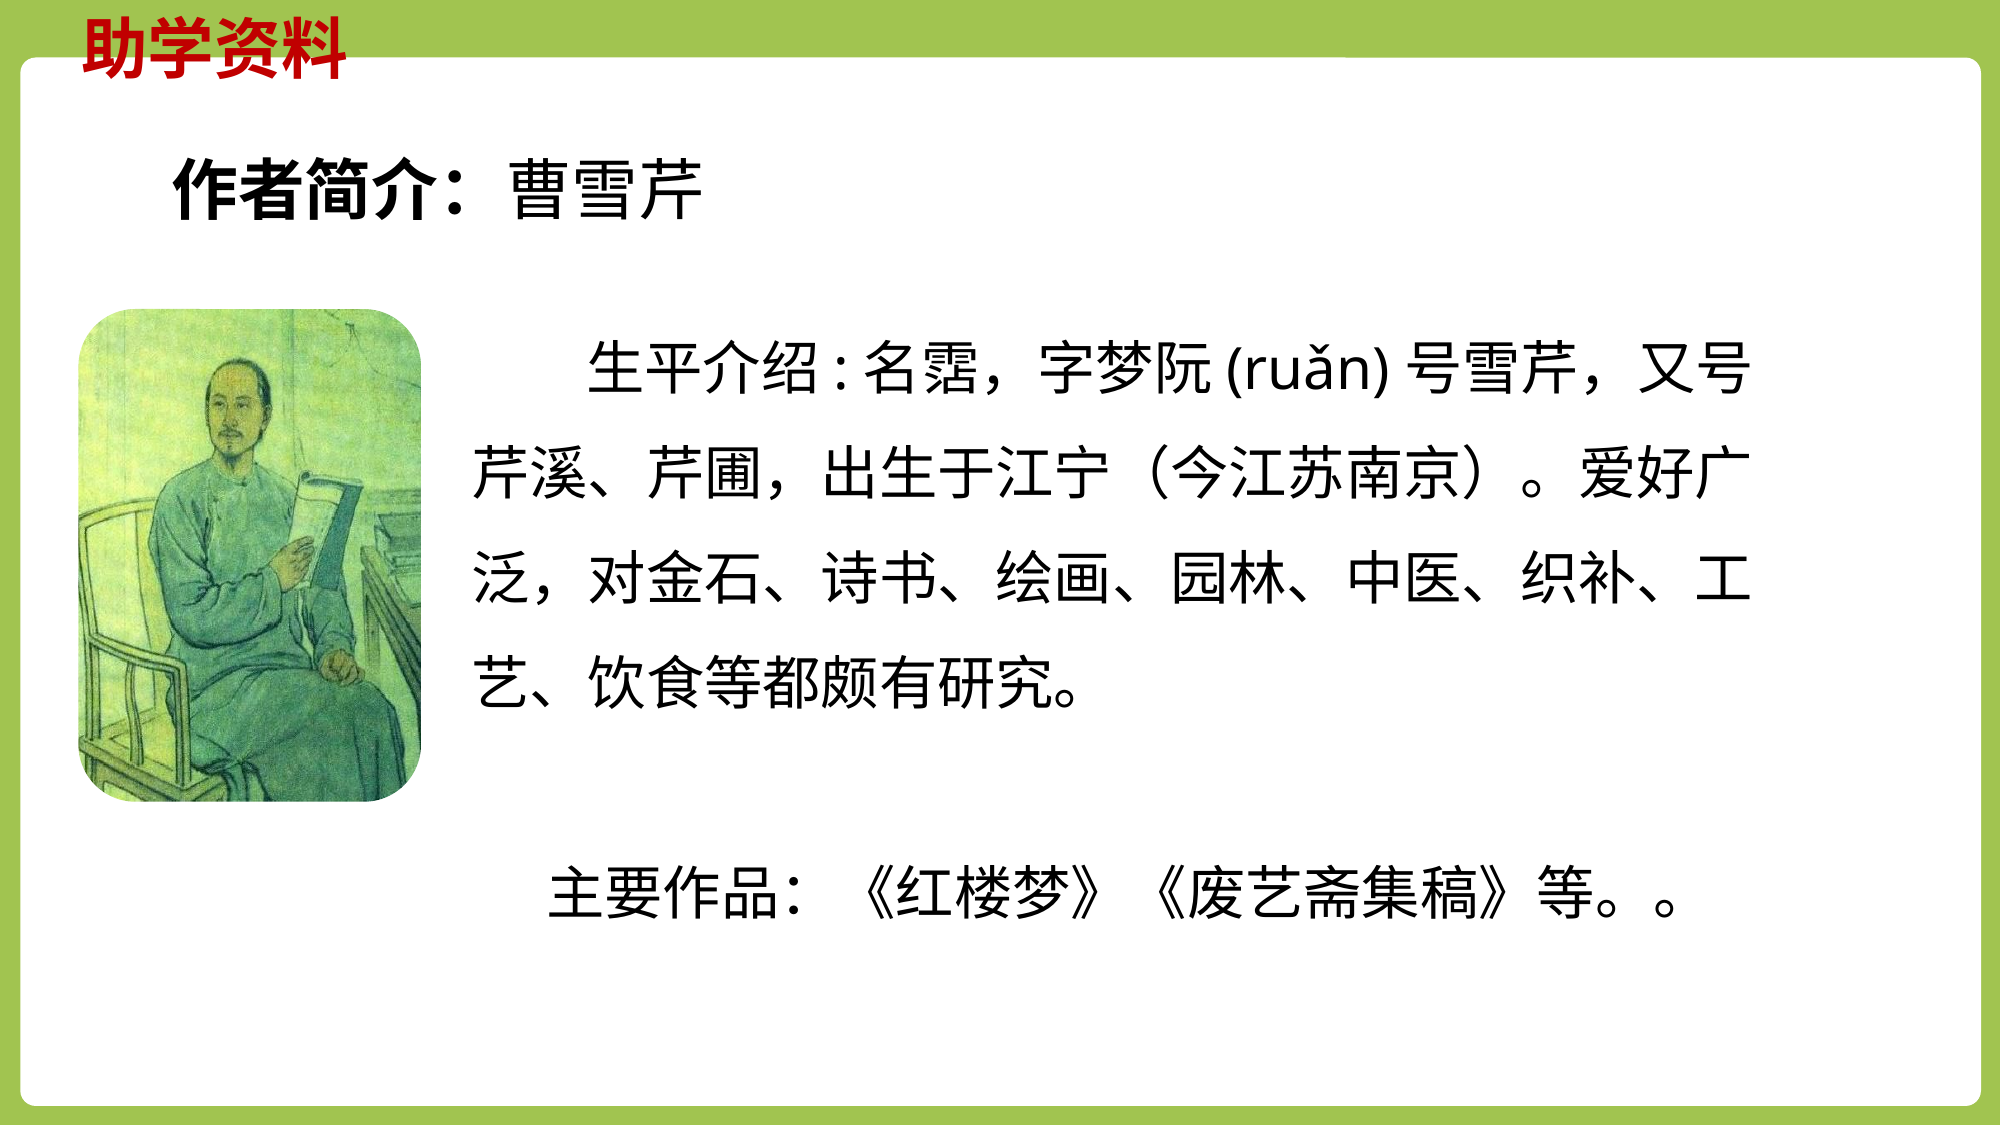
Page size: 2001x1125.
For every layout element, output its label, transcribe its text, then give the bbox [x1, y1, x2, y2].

picture [78, 308, 421, 802]
text_box 助学资料 [66, 0, 440, 95]
text_box 生平介绍:名霑，字梦阮(ruǎn)号雪芹，又号芹溪、芹圃，出生于江宁（今江苏南京）。爱好广泛，对金石、诗书、绘画、园林、中医、织补、工艺、饮食等都颇有研究。 主要作品：《红楼梦》《废艺斋集稿》等。。 [456, 289, 1771, 934]
text_box 作者简介：曹雪芹 [156, 140, 805, 236]
